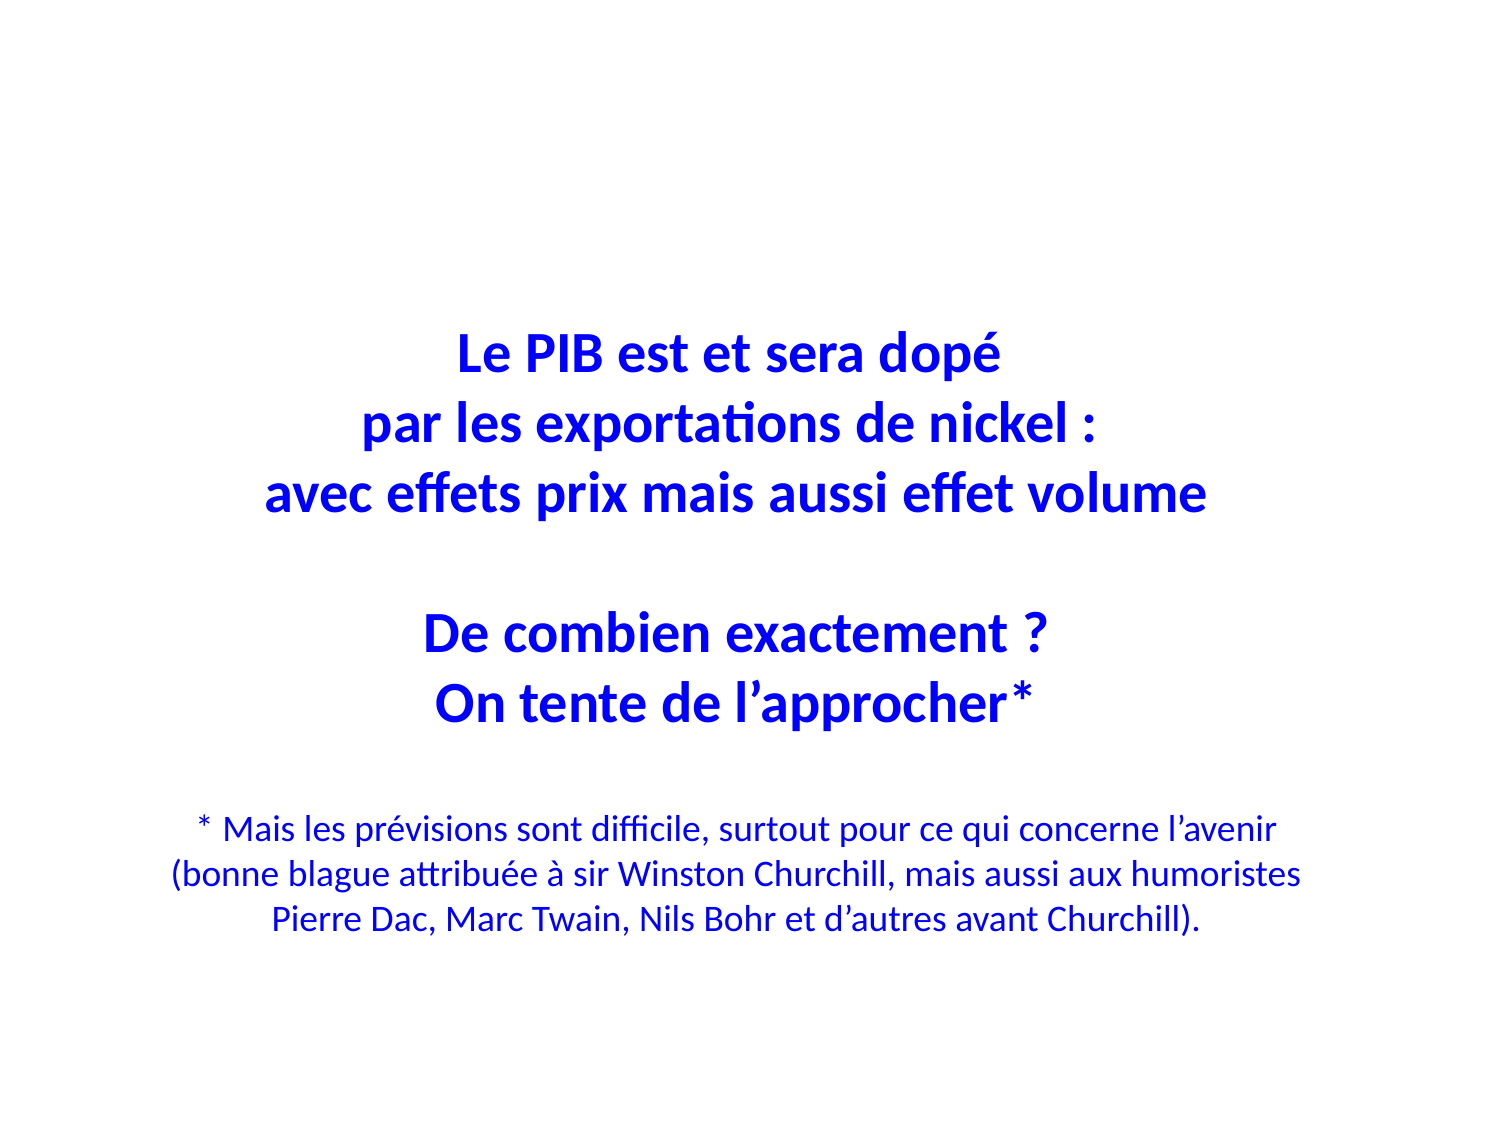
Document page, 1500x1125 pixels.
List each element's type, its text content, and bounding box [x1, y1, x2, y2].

text_box Le PIB est et sera dopé par les exportations de nickel : avec effets prix mais aussi effet volume De combien exactement ? On tente de l’approcher* * Mais les prévisions sont difficile, surtout pour ce qui concerne l’avenir (bonne blague attribuée à sir Winston Churchill, mais aussi aux humoristes Pierre Dac, Marc Twain, Nils Bohr et d’autres avant Churchill). [149, 306, 1324, 947]
